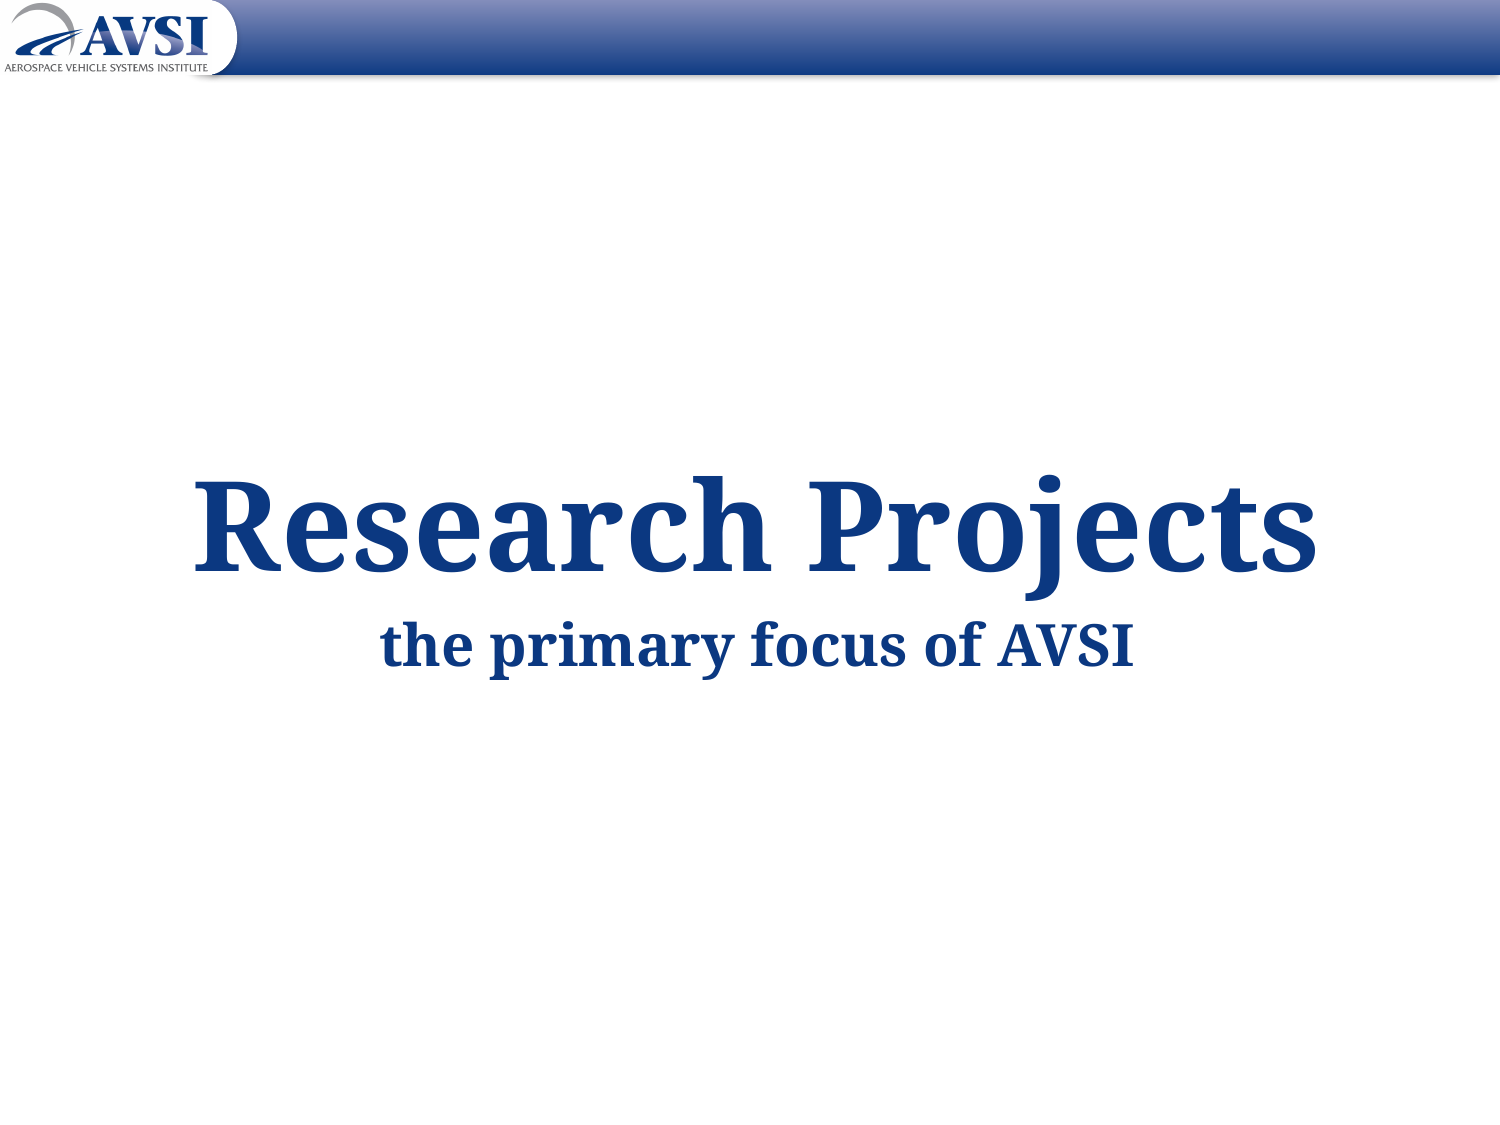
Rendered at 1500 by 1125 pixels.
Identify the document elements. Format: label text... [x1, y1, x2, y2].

picture [0, 0, 212, 75]
list Research Projects the primary focus of AVSI [151, 328, 1364, 797]
